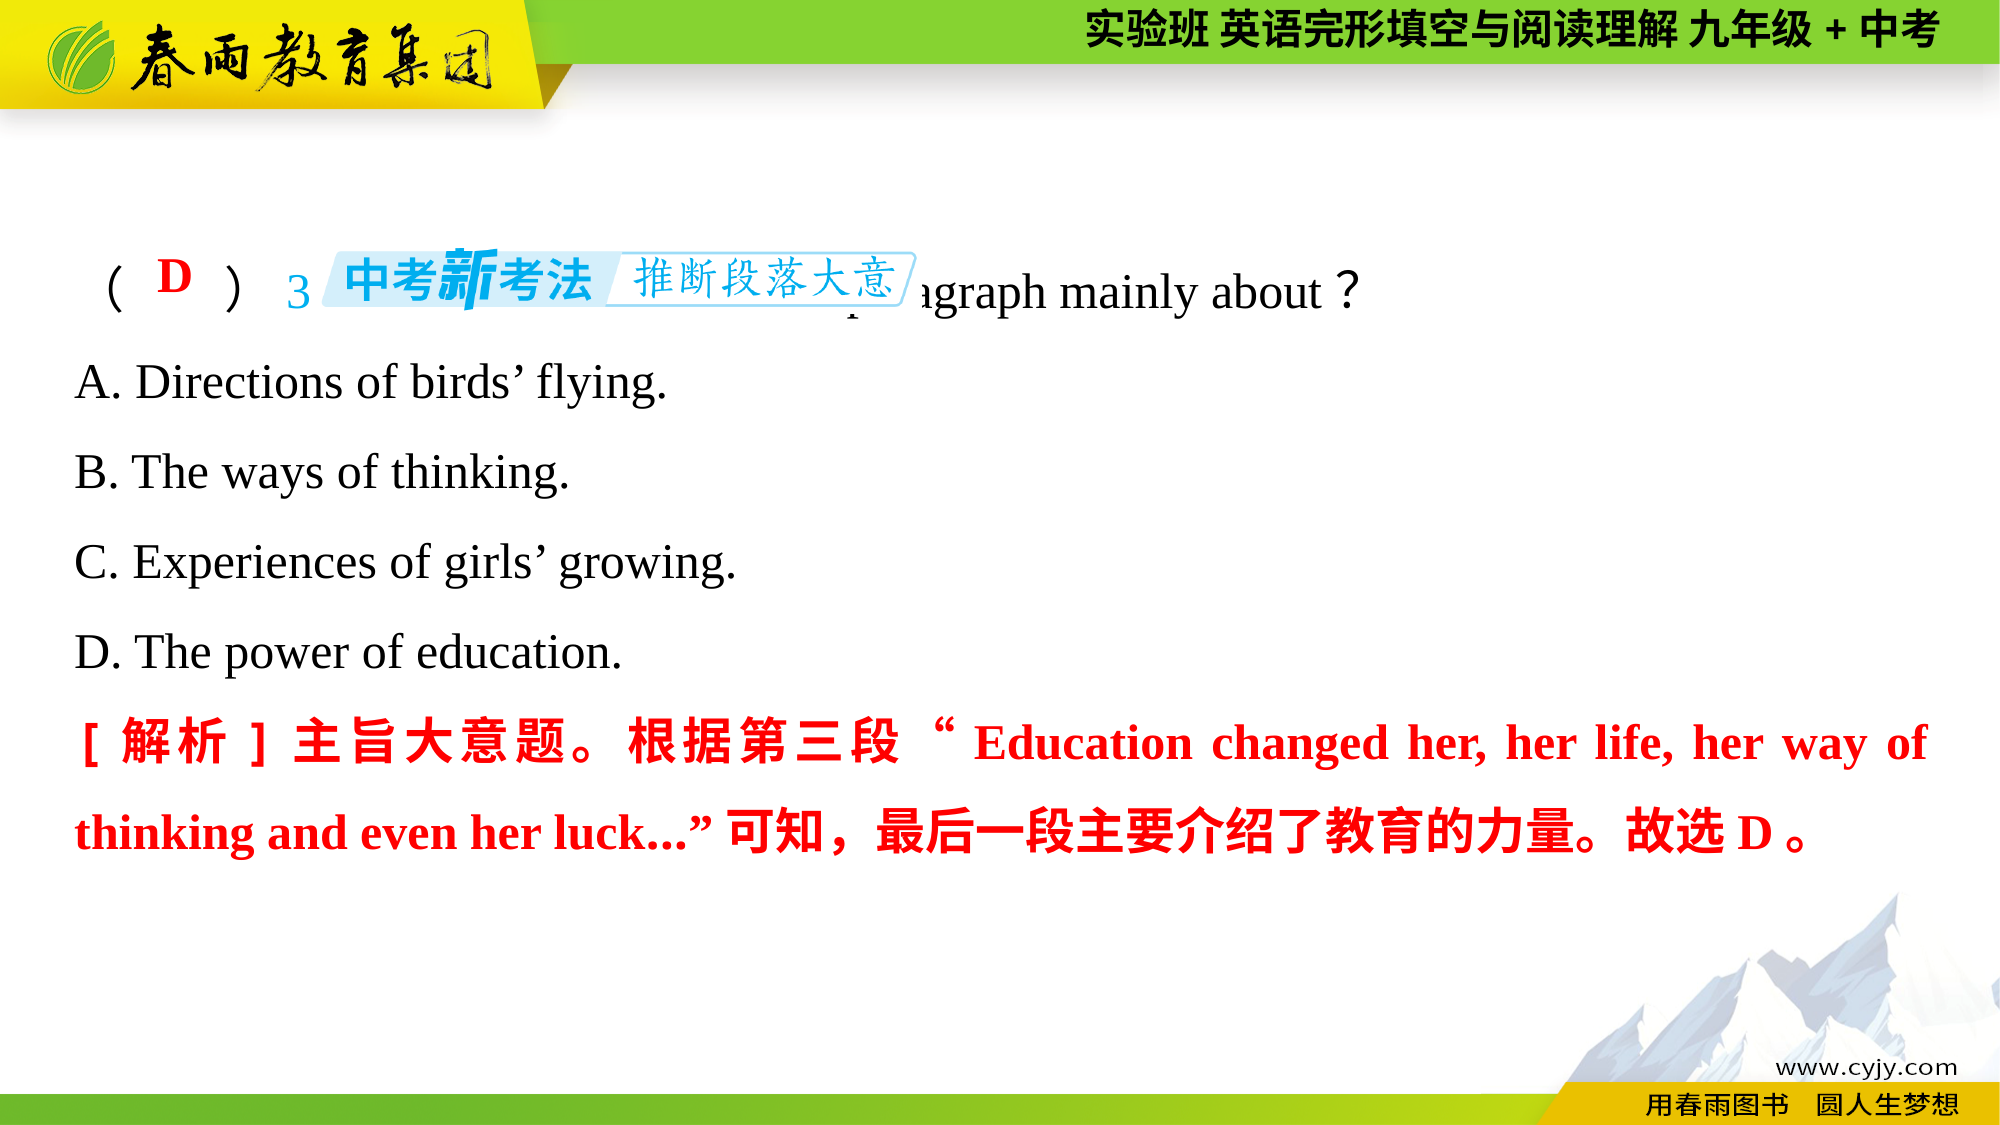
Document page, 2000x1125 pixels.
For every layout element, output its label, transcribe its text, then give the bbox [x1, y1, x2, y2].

text_box D [142, 234, 208, 310]
picture [0, 0, 2000, 1125]
list （ ）3. What is the last paragraph mainly about？ A. Directions of birds’ flying. B. The ways of thinking. C. Experiences of girls’ growing. D. The power of education. [59, 221, 1944, 691]
text_box [解析]主旨大意题。根据第三段“Education changed her, her life, her way of thinking and even her luck...”可知，最后一段主要介绍了教育的力量。故选D。 [59, 691, 1944, 868]
